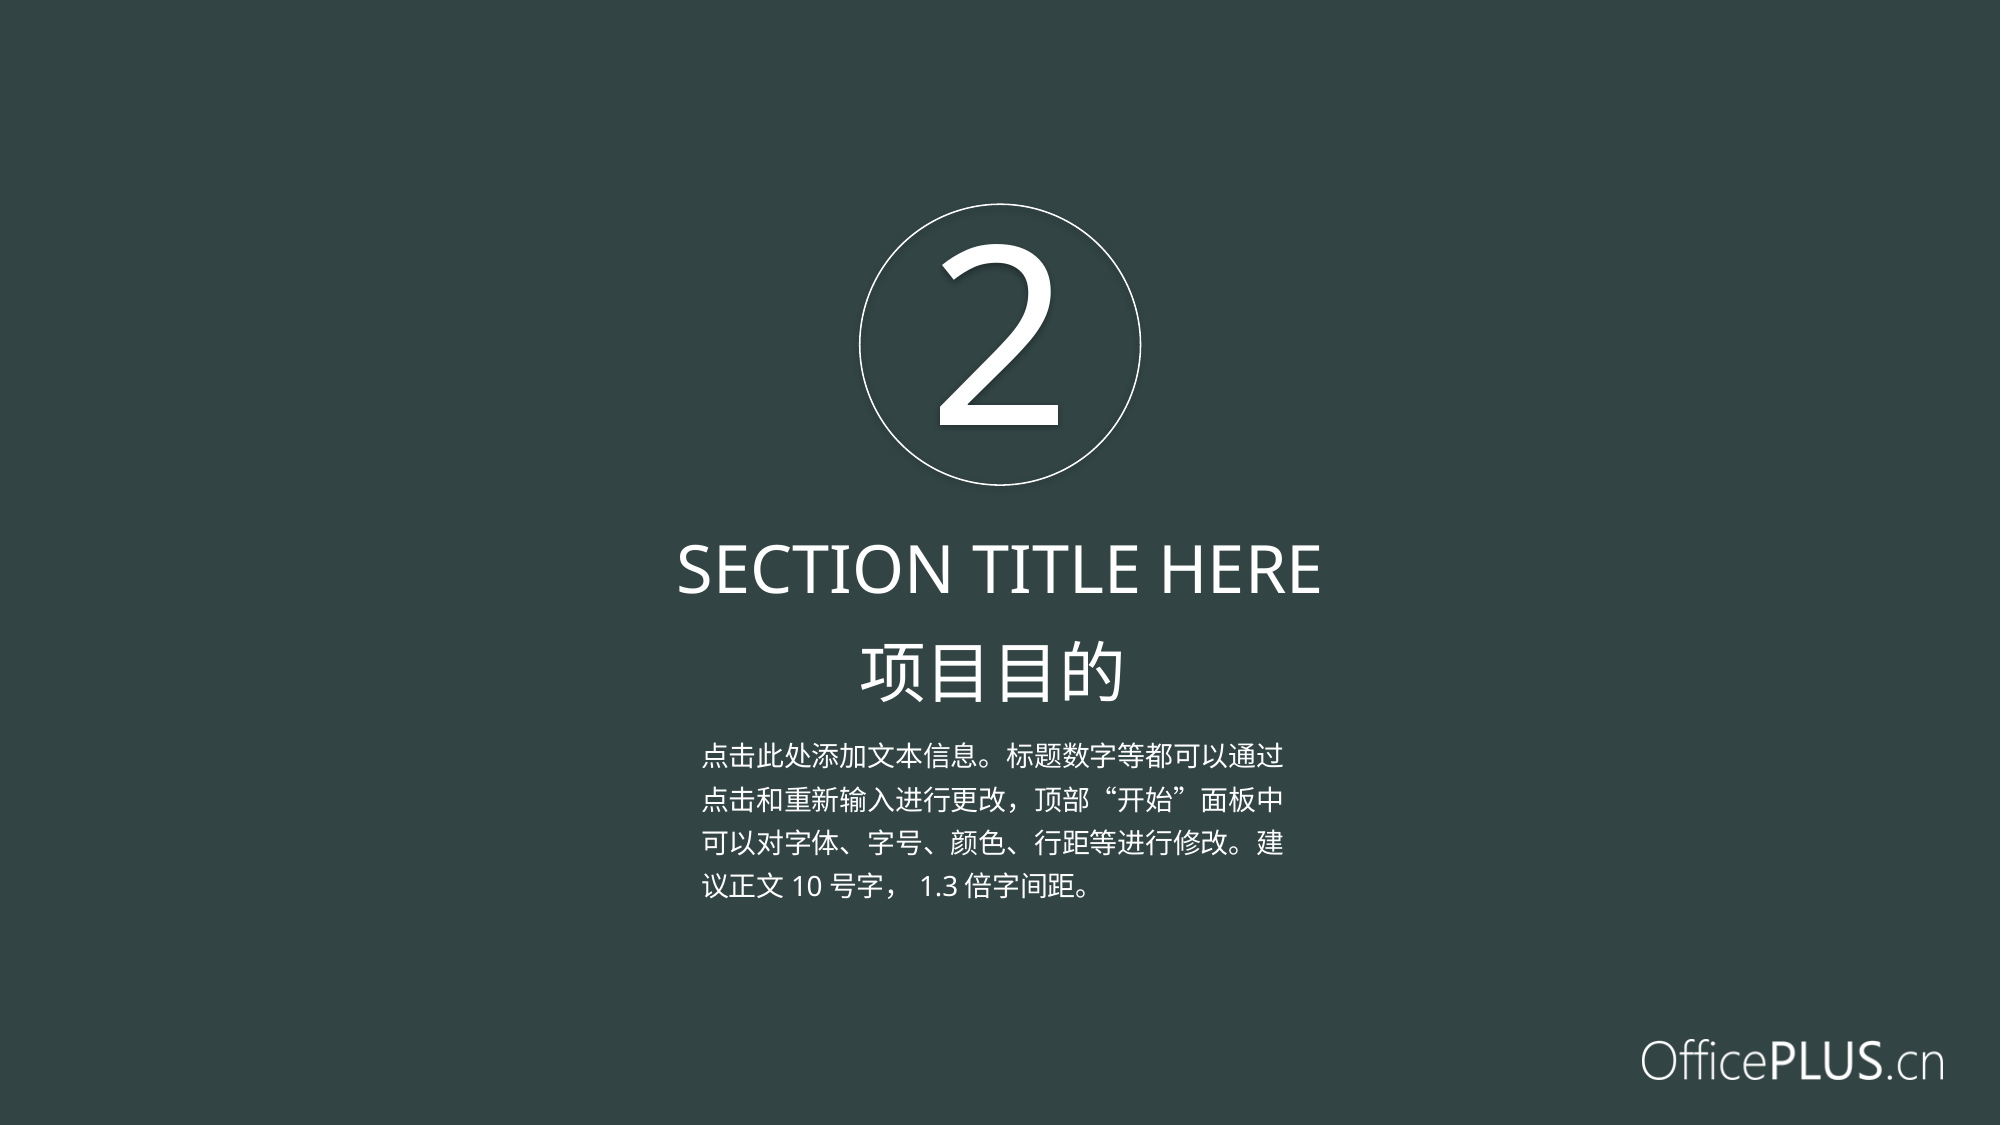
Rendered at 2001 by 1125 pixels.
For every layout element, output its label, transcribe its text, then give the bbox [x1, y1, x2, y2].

text_box 2 [858, 203, 1142, 486]
picture [1642, 1039, 1944, 1081]
text_box SECTION TITLE HERE 项目目的 [661, 519, 1339, 719]
text_box 点击此处添加文本信息。标题数字等都可以通过点击和重新输入进行更改，顶部“开始”面板中可以对字体、字号、颜色、行距等进行修改。建议正文10号字，1.3倍字间距。 [686, 721, 1314, 910]
